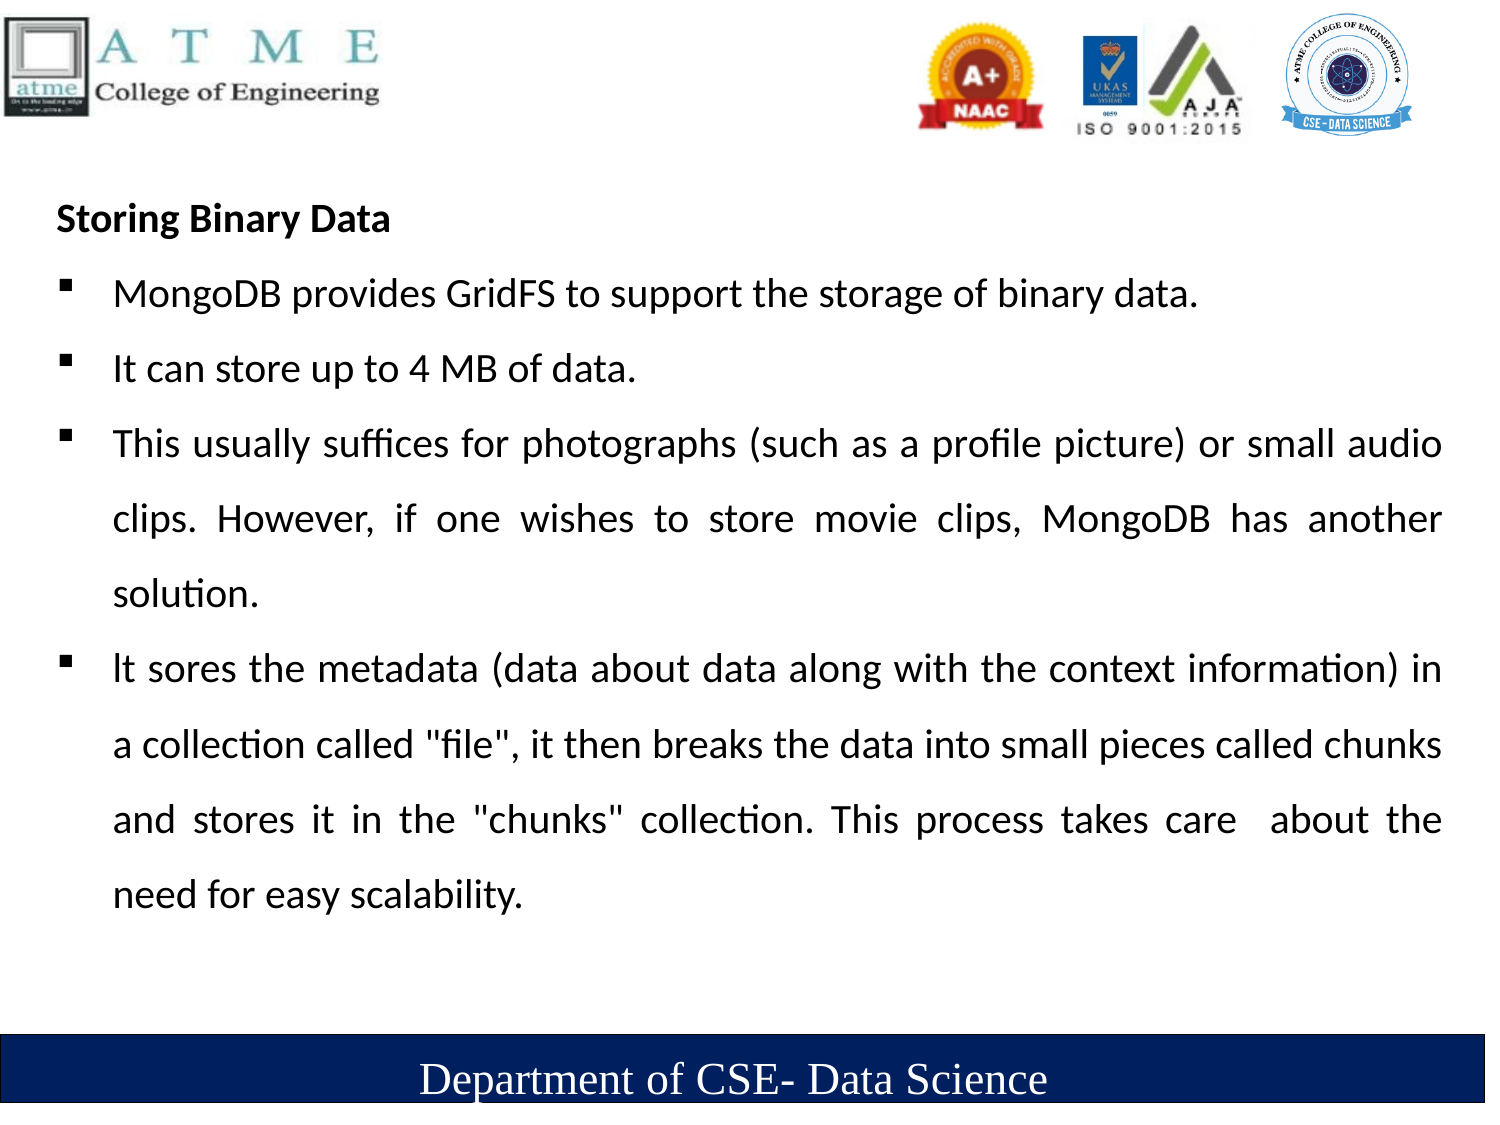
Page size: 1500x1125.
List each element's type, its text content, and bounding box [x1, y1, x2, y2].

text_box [0, 1033, 1486, 1104]
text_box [1061, 16, 1256, 146]
picture [903, 20, 1058, 151]
picture [1281, 9, 1412, 140]
picture [0, 13, 383, 121]
list Storing Binary Data MongoDB provides GridFS to support the storage of binary data. It can store up to 4 MB of data. This usually suffices for photographs (such as a profile picture) or small audio clips. However, if one wishes to store movie clips, MongoDB has another solution. lt sores the metadata (data about data along with the context information) in a collection called "file", it then breaks the data into small pieces called chunks and stores it in the "chunks" collection. This process takes care about the need for easy scalability. [41, 157, 1459, 1005]
